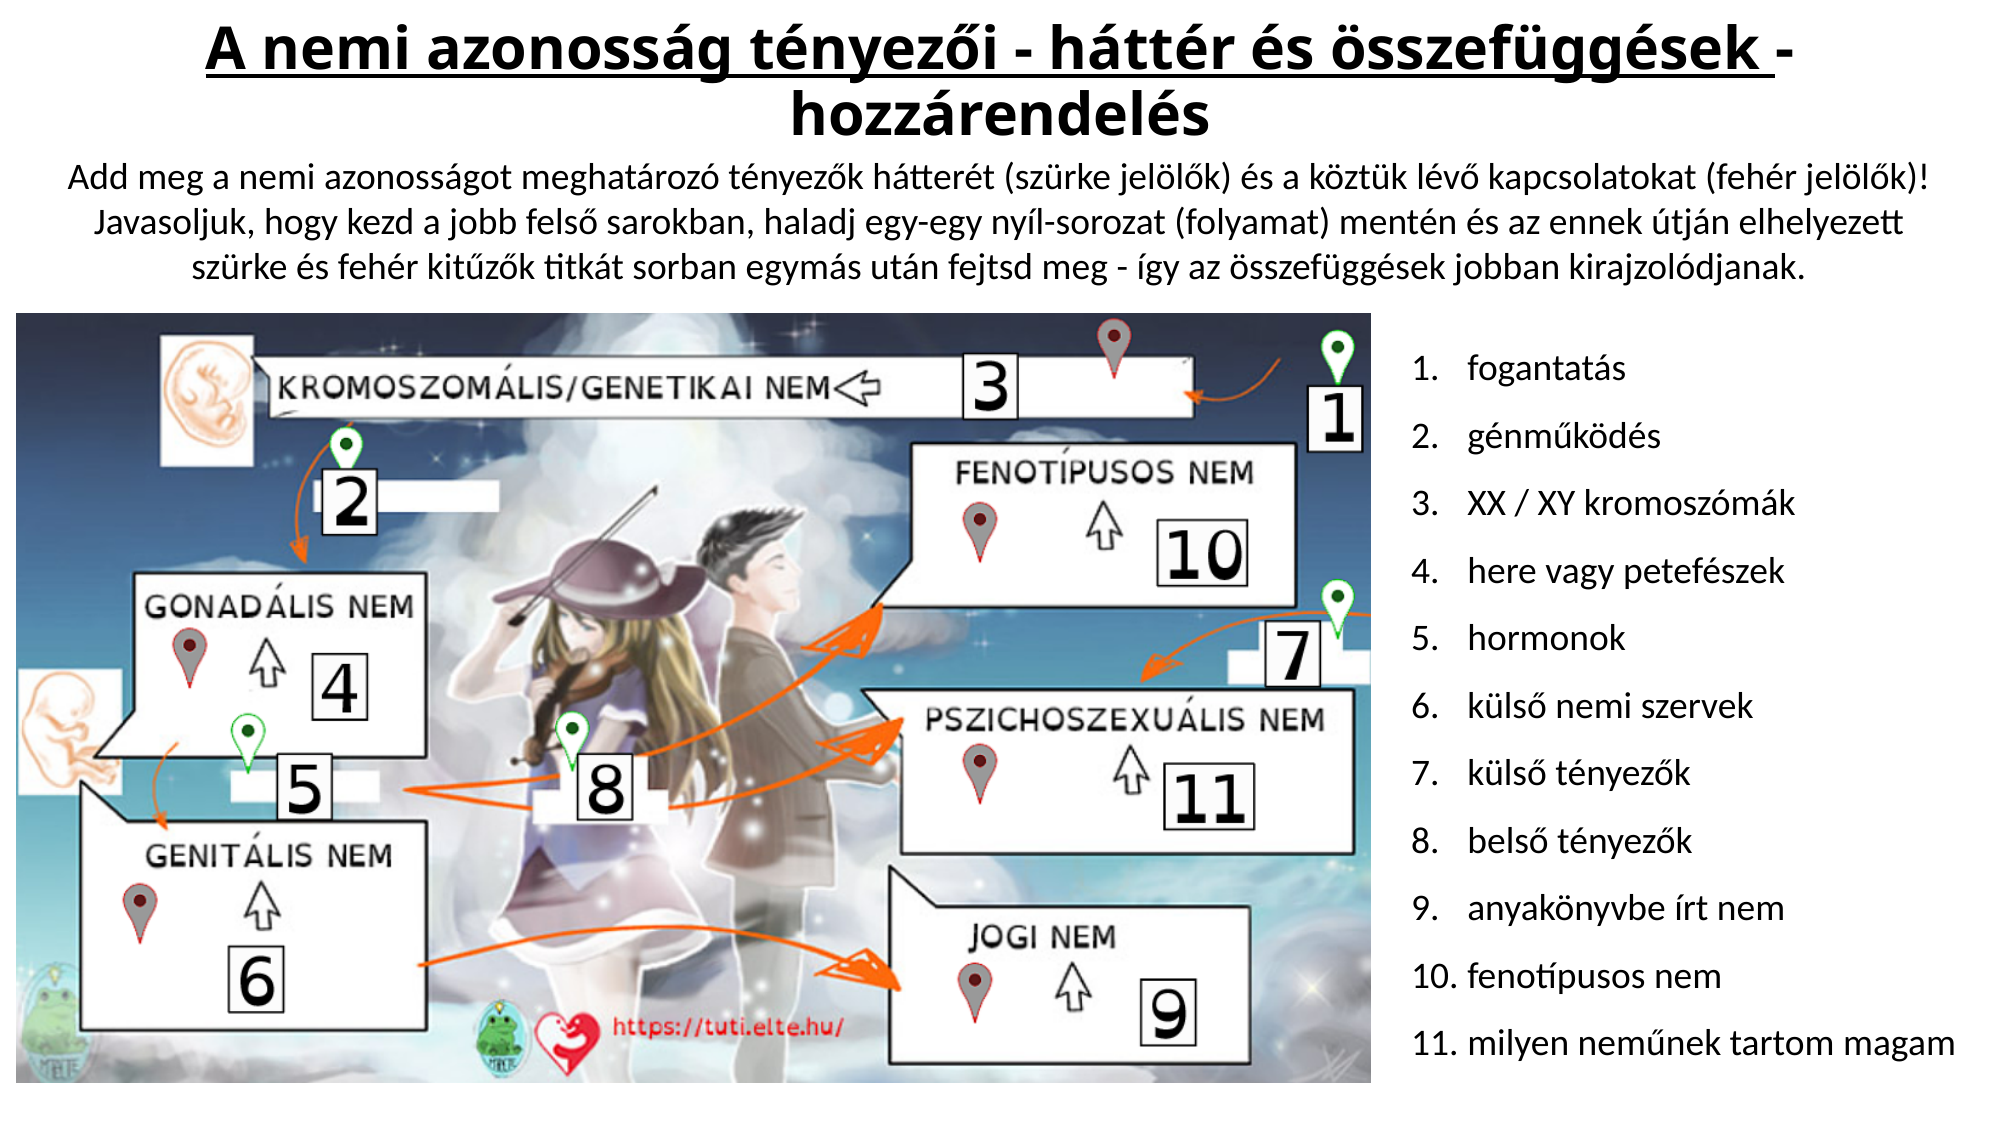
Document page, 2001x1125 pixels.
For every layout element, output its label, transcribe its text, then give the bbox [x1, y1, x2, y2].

picture [16, 313, 1371, 1083]
title A nemi azonosság tényezői - háttér és összefüggések - hozzárendelés [76, 4, 1924, 144]
text_box fogantatás génműködés XX / XY kromoszómák here vagy petefészek hormonok külső nemi szervek külső tényezők belső tényezők anyakönyvbe írt nem fenotípusos nem milyen neműnek tartom magam [1396, 313, 1972, 1071]
text_box Add meg a nemi azonosságot meghatározó tényezők hátterét (szürke jelölők) és a köztük lévő kapcsolatokat (fehér jelölők)! Javasoljuk, hogy kezd a jobb felső sarokban, haladj egy-egy nyíl-sorozat (folyamat) mentén és az ennek útján elhelyezett szürke és fehér kitűzők titkát sorban egymás után fejtsd meg - így az összefüggések jobban kirajzolódjanak. [50, 144, 1949, 295]
